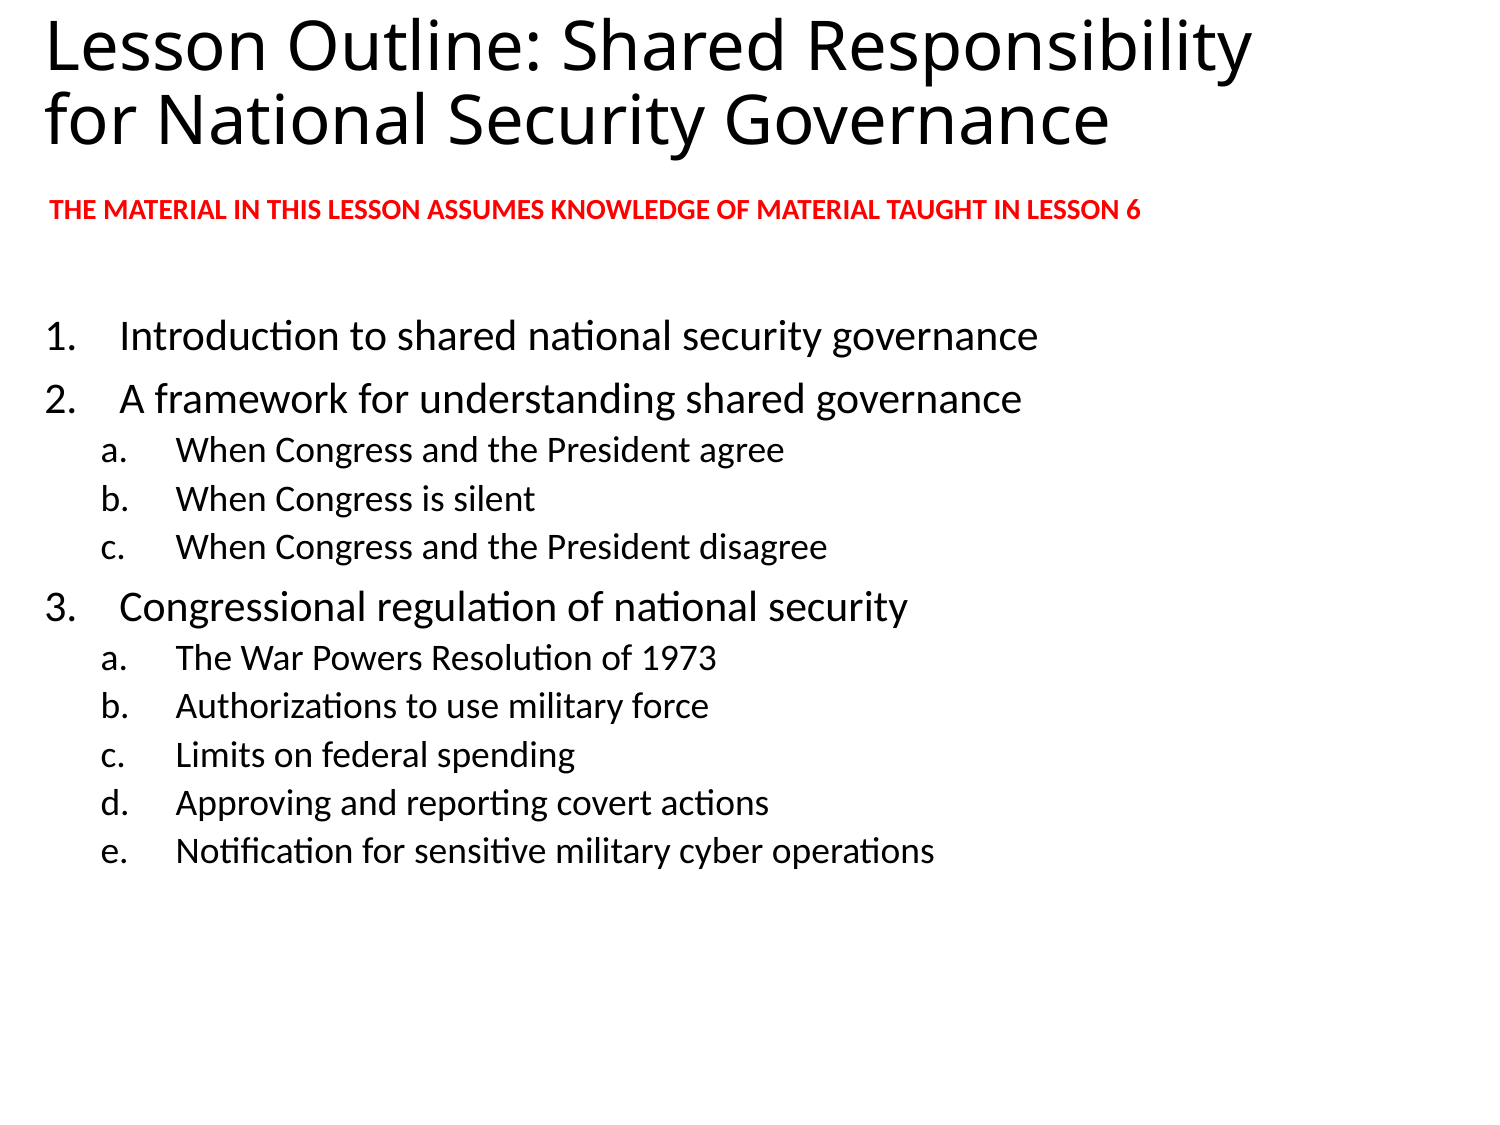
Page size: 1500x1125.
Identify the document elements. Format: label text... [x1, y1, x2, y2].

list Introduction to shared national security governance A framework for understanding shared governance When Congress and the President agree When Congress is silent When Congress and the President disagree Congressional regulation of national security The War Powers Resolution of 1973 Authorizations to use military force Limits on federal spending Approving and reporting covert actions Notification for sensitive military cyber operations [29, 304, 1324, 1020]
text_box THE MATERIAL IN THIS LESSON ASSUMES KNOWLEDGE OF MATERIAL TAUGHT IN LESSON 6 [34, 183, 1157, 234]
title Lesson Outline: Shared Responsibility for National Security Governance [29, 0, 1324, 194]
